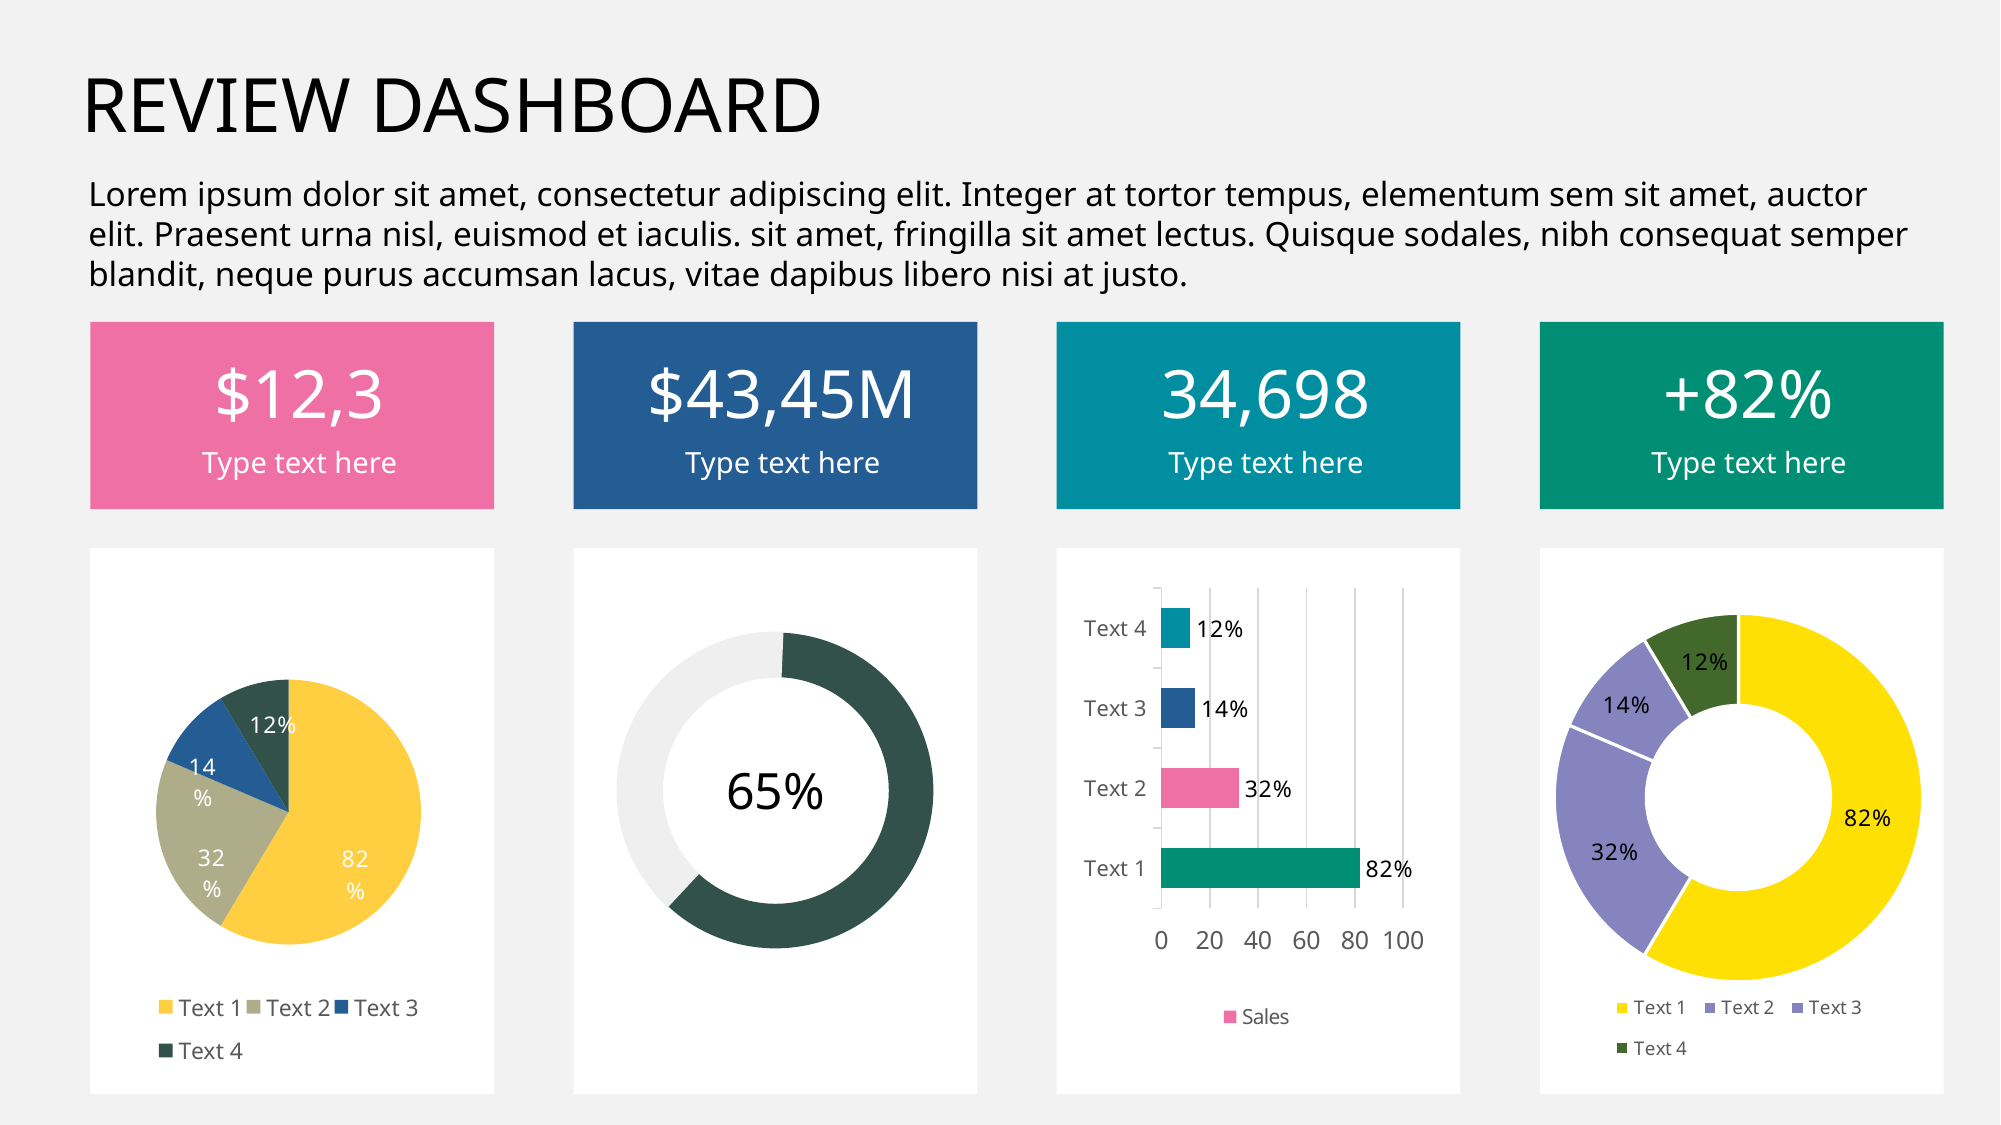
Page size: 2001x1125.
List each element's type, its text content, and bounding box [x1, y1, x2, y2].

text_box 34,698 Type text here [1056, 321, 1462, 510]
chart [1546, 564, 1931, 1080]
text_box [573, 547, 978, 1095]
text_box [89, 547, 495, 1095]
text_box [617, 632, 934, 949]
text_box $12,3 Type text here [89, 321, 495, 510]
title REVIEW DASHBOARD [66, 0, 1944, 218]
text_box $43,45M Type text here [573, 321, 978, 510]
chart [97, 561, 482, 1080]
text_box [1056, 547, 1462, 1095]
chart [1063, 564, 1448, 1080]
text_box Lorem ipsum dolor sit amet, consectetur adipiscing elit. Integer at tortor tempus, elementum sem sit amet, auctor elit. Praesent urna nisl, euismod et iaculis. sit amet, fringilla sit amet lectus. Quisque sodales, nibh consequat semper blandit, neque purus accumsan lacus, vitae dapibus libero nisi at justo. [73, 165, 1944, 300]
text_box +82% Type text here [1539, 321, 1945, 510]
text_box [1539, 547, 1945, 1095]
